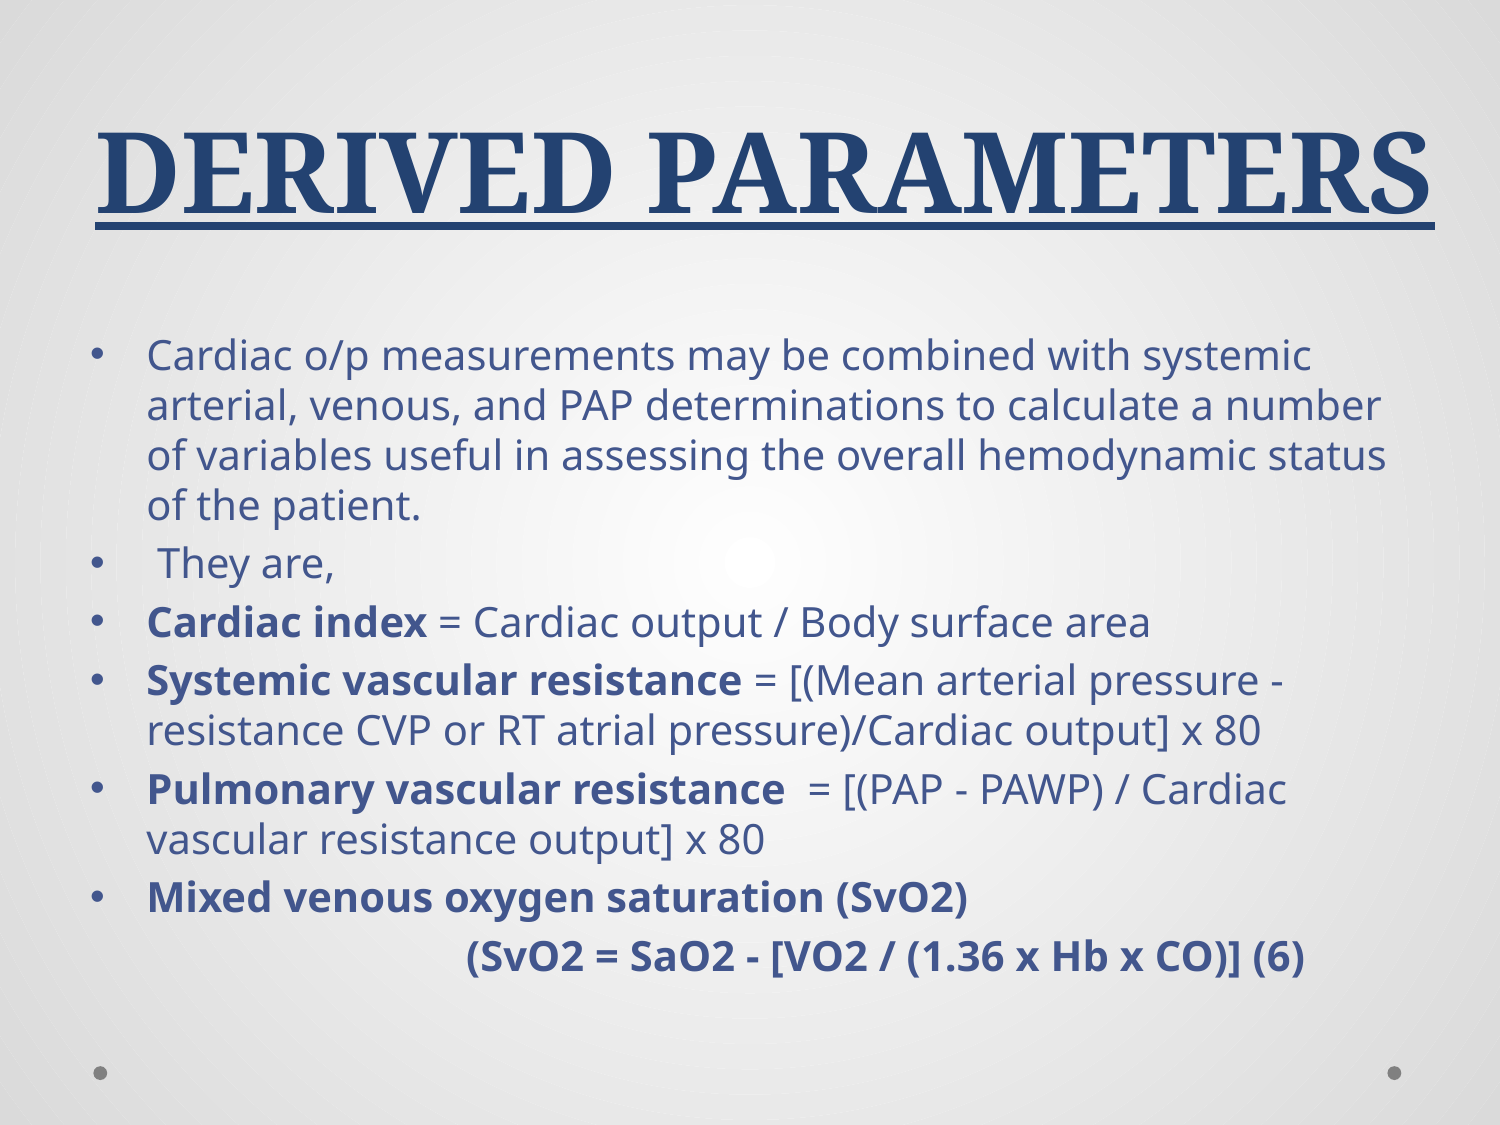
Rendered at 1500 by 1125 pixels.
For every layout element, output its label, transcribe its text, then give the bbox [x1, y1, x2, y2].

list Cardiac o/p measurements may be combined with systemic arterial, venous, and PAP determinations to calculate a number of variables useful in assessing the overall hemodynamic status of the patient. They are, Cardiac index = Cardiac output / Body surface area Systemic vascular resistance = [(Mean arterial pressure - resistance CVP or RT atrial pressure)/Cardiac output] x 80 Pulmonary vascular resistance = [(PAP - PAWP) / Cardiac vascular resistance output] x 80 Mixed venous oxygen saturation (SvO2) (SvO2 = SaO2 - [VO2 / (1.36 x Hb x CO)] (6) [75, 262, 1425, 1024]
title DERIVED PARAMETERS [64, 66, 1465, 244]
